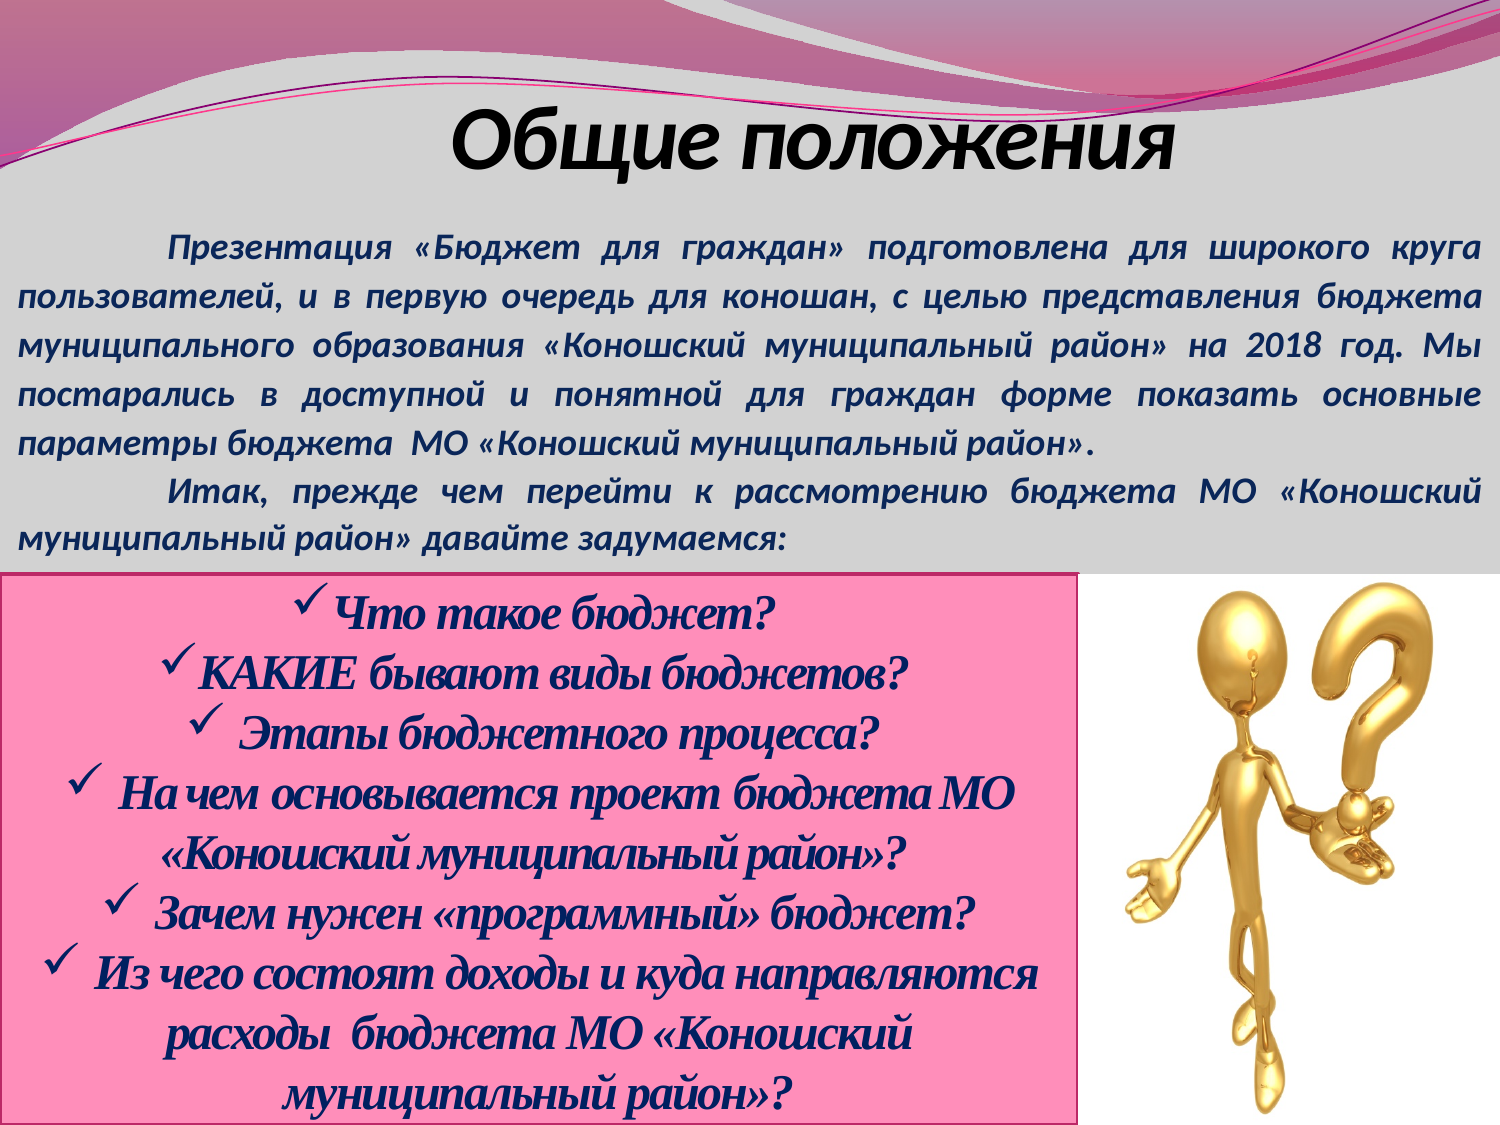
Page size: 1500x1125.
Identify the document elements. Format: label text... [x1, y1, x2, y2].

text_box Презентация «Бюджет для граждан» подготовлена для широкого круга пользователей, и в первую очередь для коношан, с целью представления бюджета муниципального образования «Коношский муниципальный район» на 2018 год. Мы постарались в доступной и понятной для граждан форме показать основные параметры бюджета МО «Коношский муниципальный район». Итак, прежде чем перейти к рассмотрению бюджета МО «Коношский муниципальный район» давайте задумаемся: [0, 210, 1500, 566]
picture [1077, 573, 1500, 1125]
text_box Общие положения [70, 70, 1196, 195]
text_box Что такое бюджет? Какие бывают виды бюджетов? Этапы бюджетного процесса? На чем основывается проект бюджета МО «Коношский муниципальный район»? Зачем нужен «программный» бюджет? Из чего состоят доходы и куда направляются расходы бюджета МО «Коношский муниципальный район»? [0, 572, 1080, 1125]
table_header Виды доходов [1070, 575, 1077, 1125]
